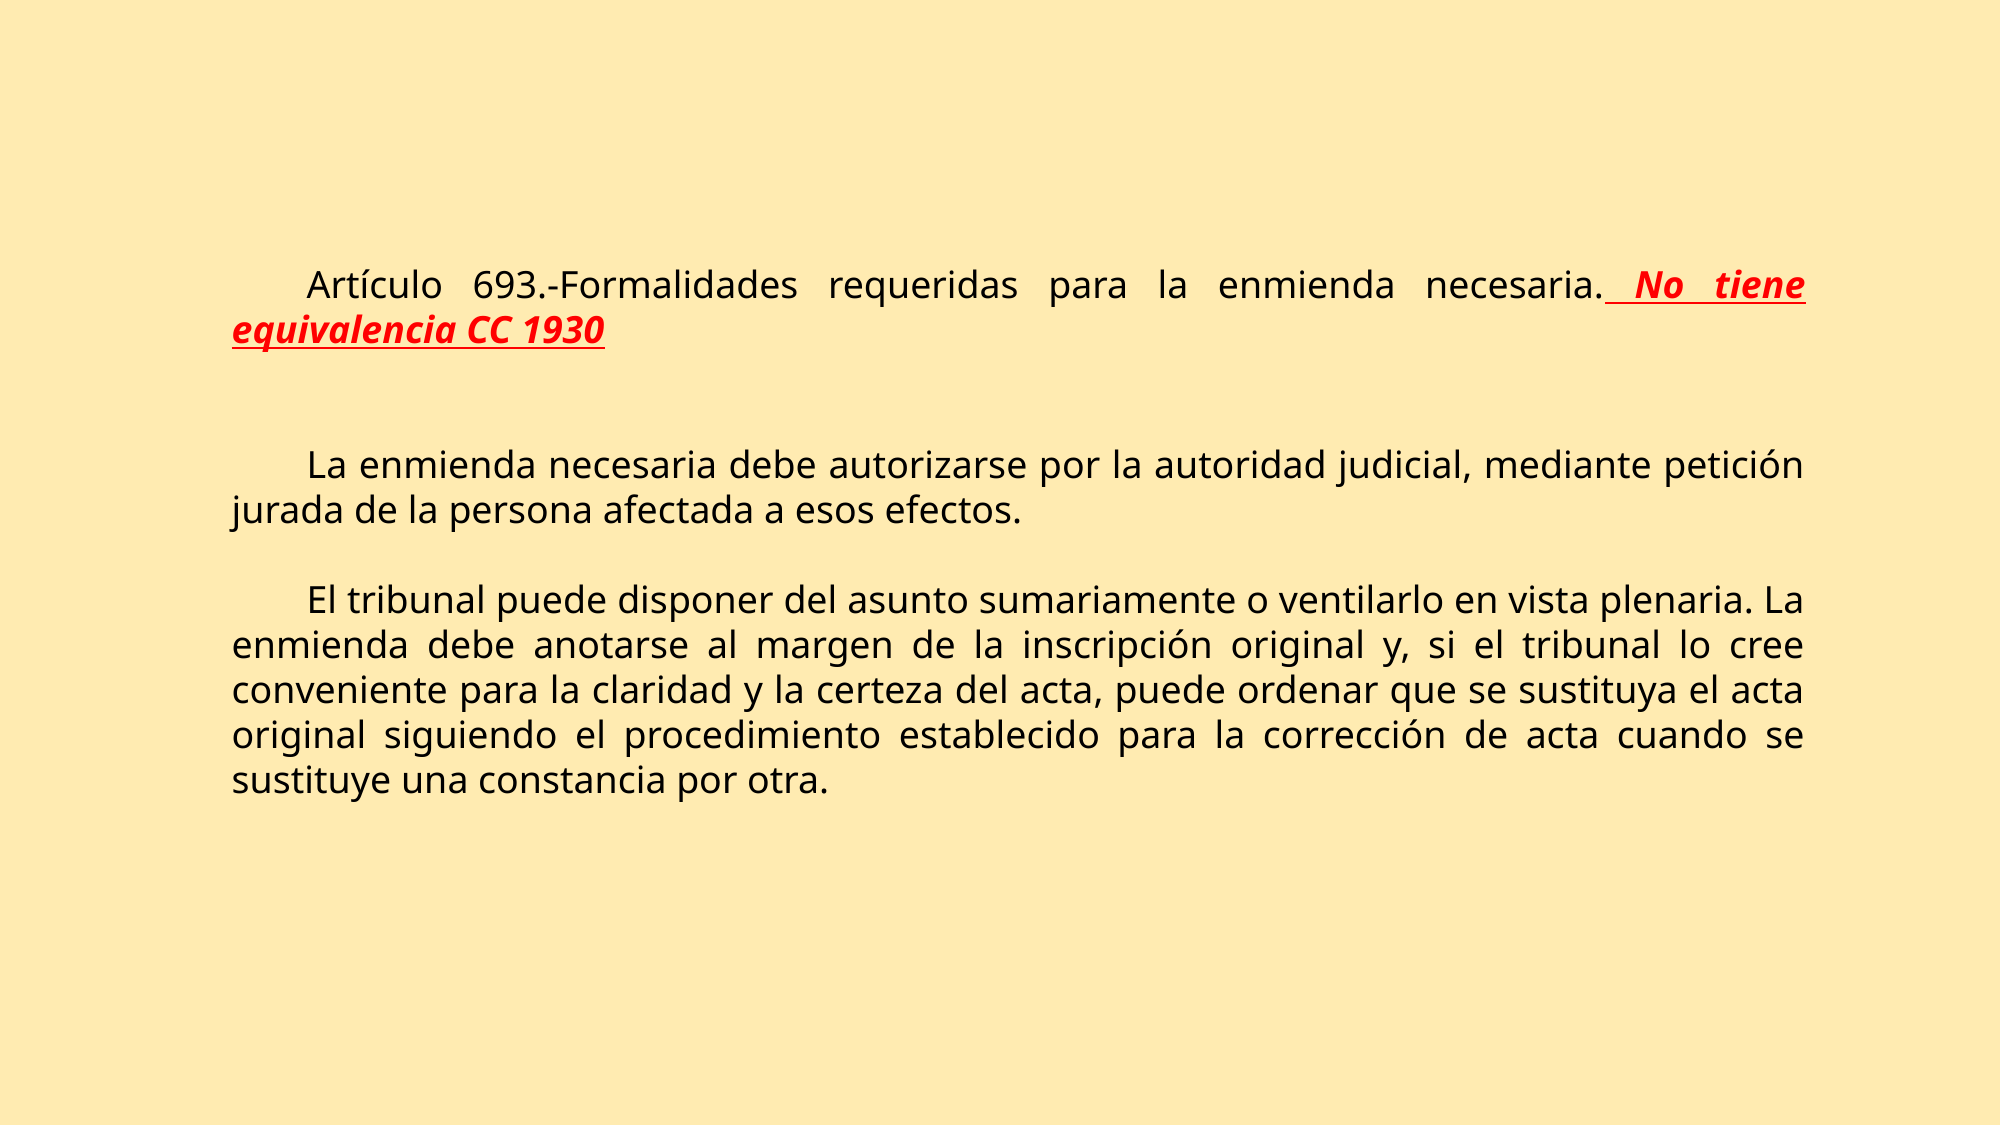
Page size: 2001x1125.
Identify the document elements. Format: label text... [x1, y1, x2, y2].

text_box Artículo 693.-Formalidades requeridas para la enmienda necesaria. No tiene equivalencia CC 1930 La enmienda necesaria debe autorizarse por la autoridad judicial, mediante petición jurada de la persona afectada a esos efectos. El tribunal puede disponer del asunto sumariamente o ventilarlo en vista plenaria. La enmienda debe anotarse al margen de la inscripción original y, si el tribunal lo cree conveniente para la claridad y la certeza del acta, puede ordenar que se sustituya el acta original siguiendo el procedimiento establecido para la corrección de acta cuando se sustituye una constancia por otra. [216, 253, 1821, 809]
